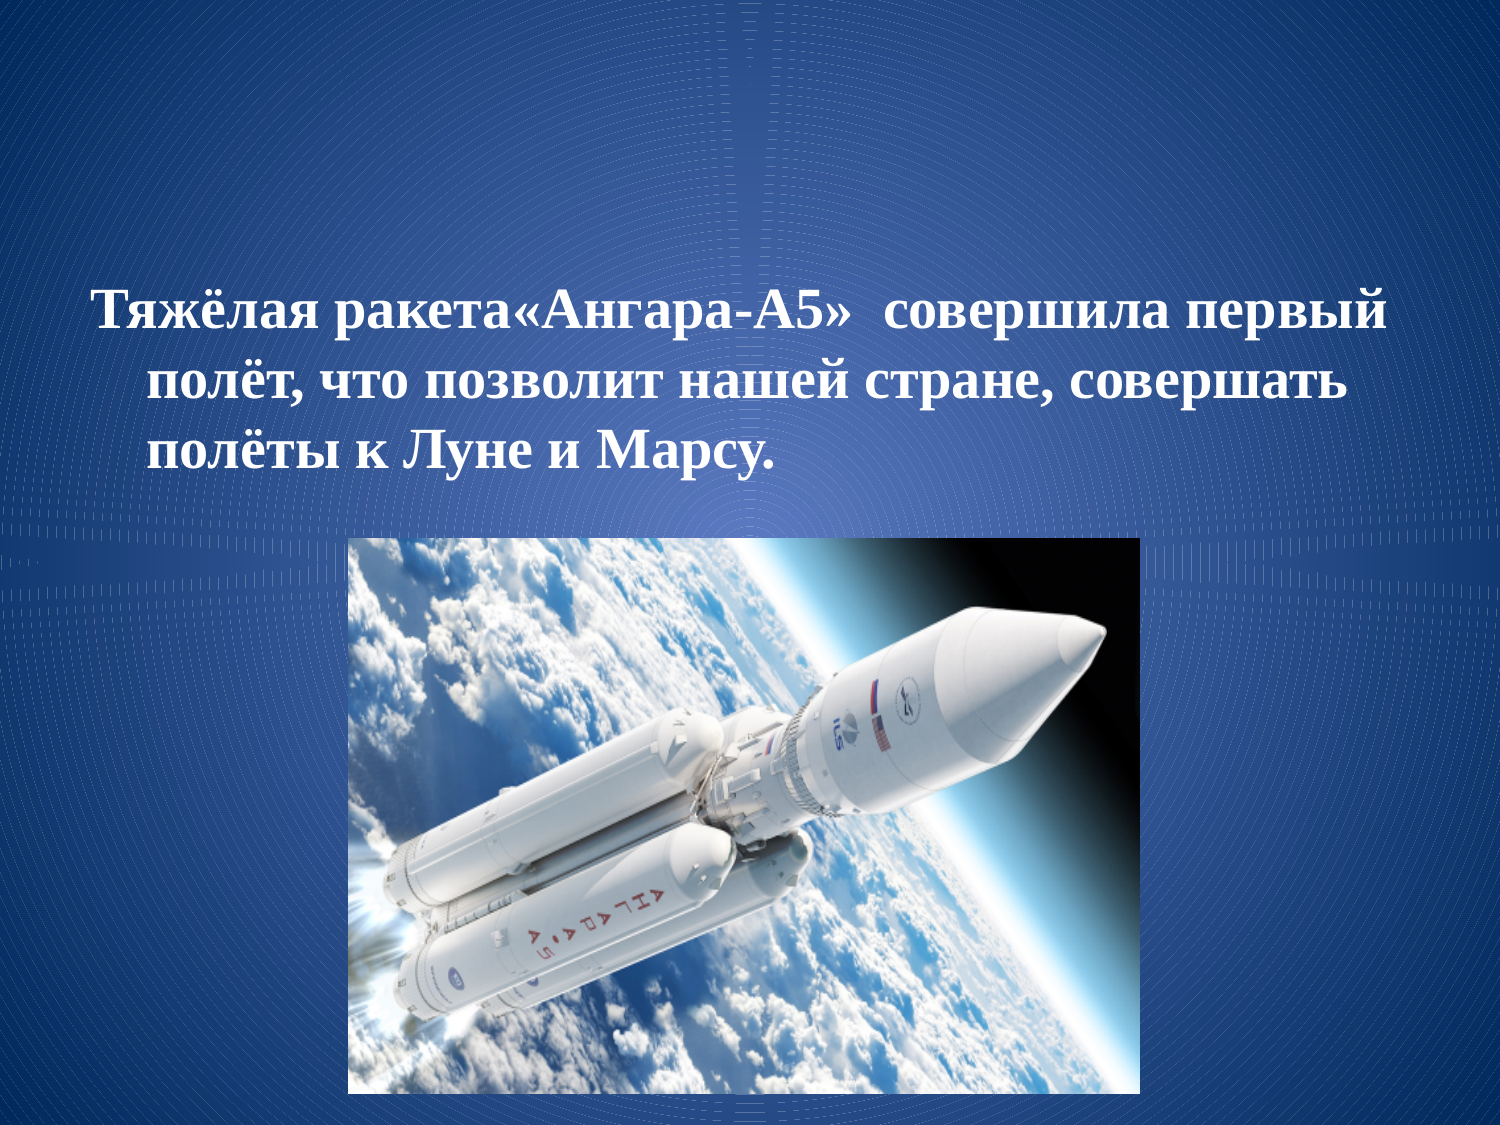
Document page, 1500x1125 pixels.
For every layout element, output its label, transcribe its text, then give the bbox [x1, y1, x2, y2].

list Тяжёлая ракета«Ангара-А5» совершила первый полёт, что позволит нашей стране, совершать полёты к Луне и Марсу. [75, 262, 1425, 1005]
picture [348, 538, 1140, 1095]
